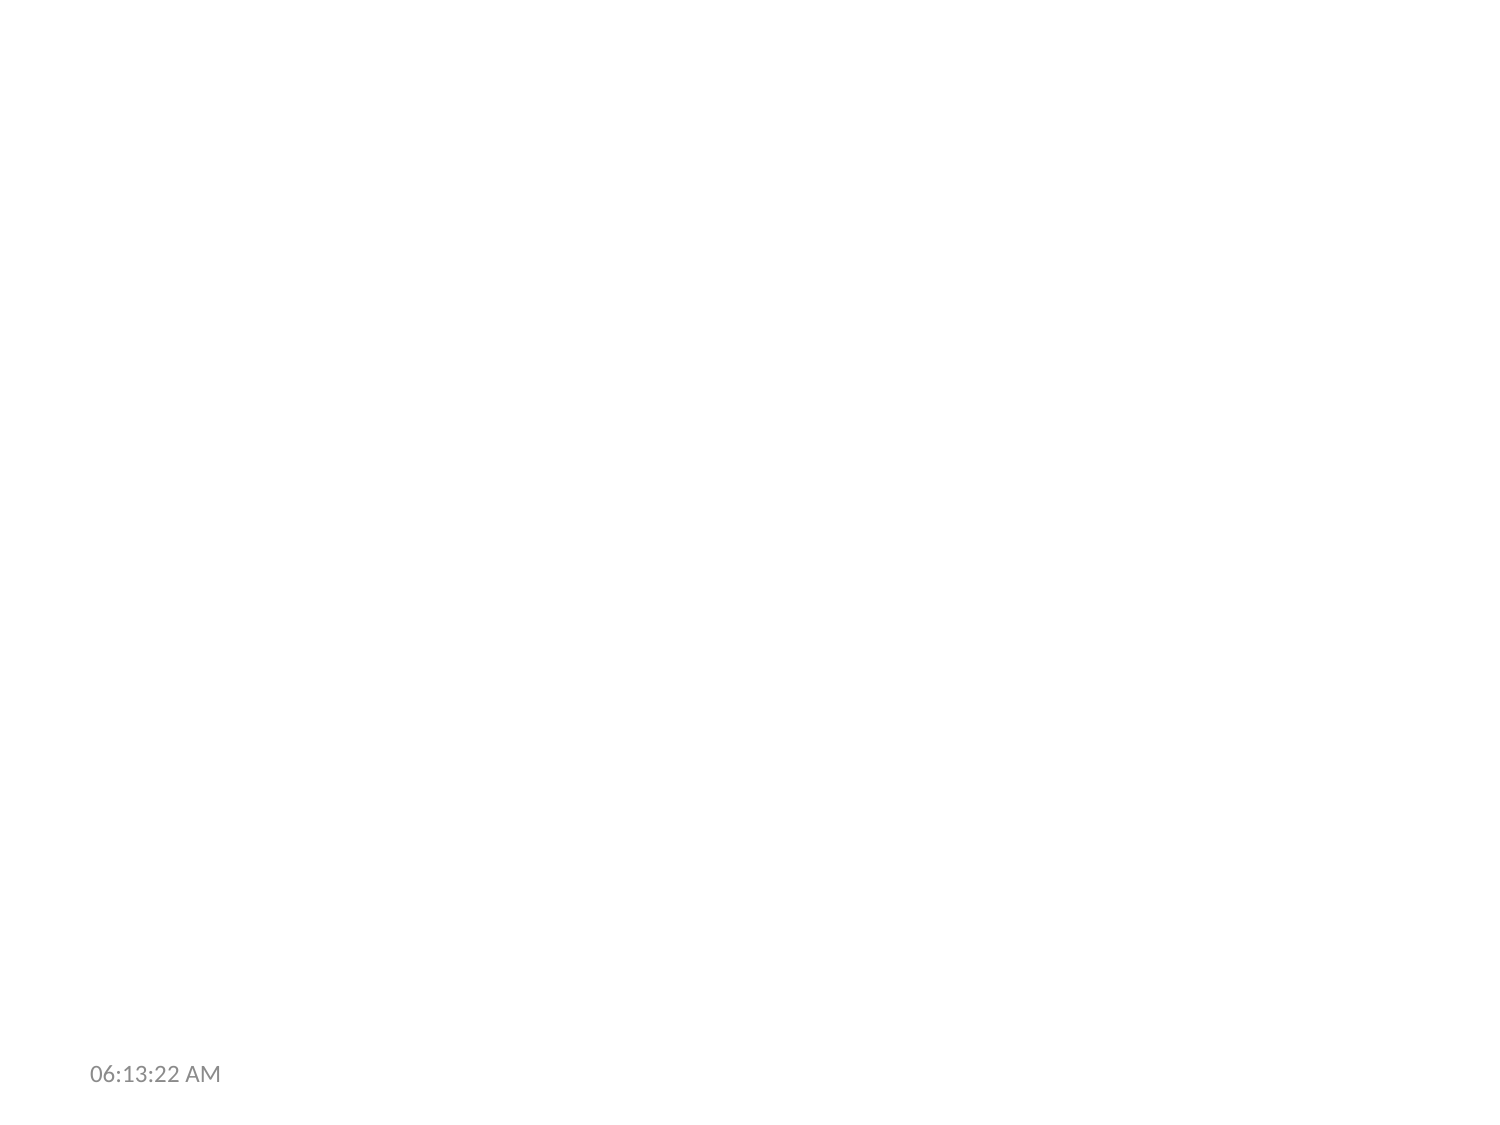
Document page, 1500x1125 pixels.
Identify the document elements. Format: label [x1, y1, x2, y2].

slide_number [75, 1042, 425, 1103]
